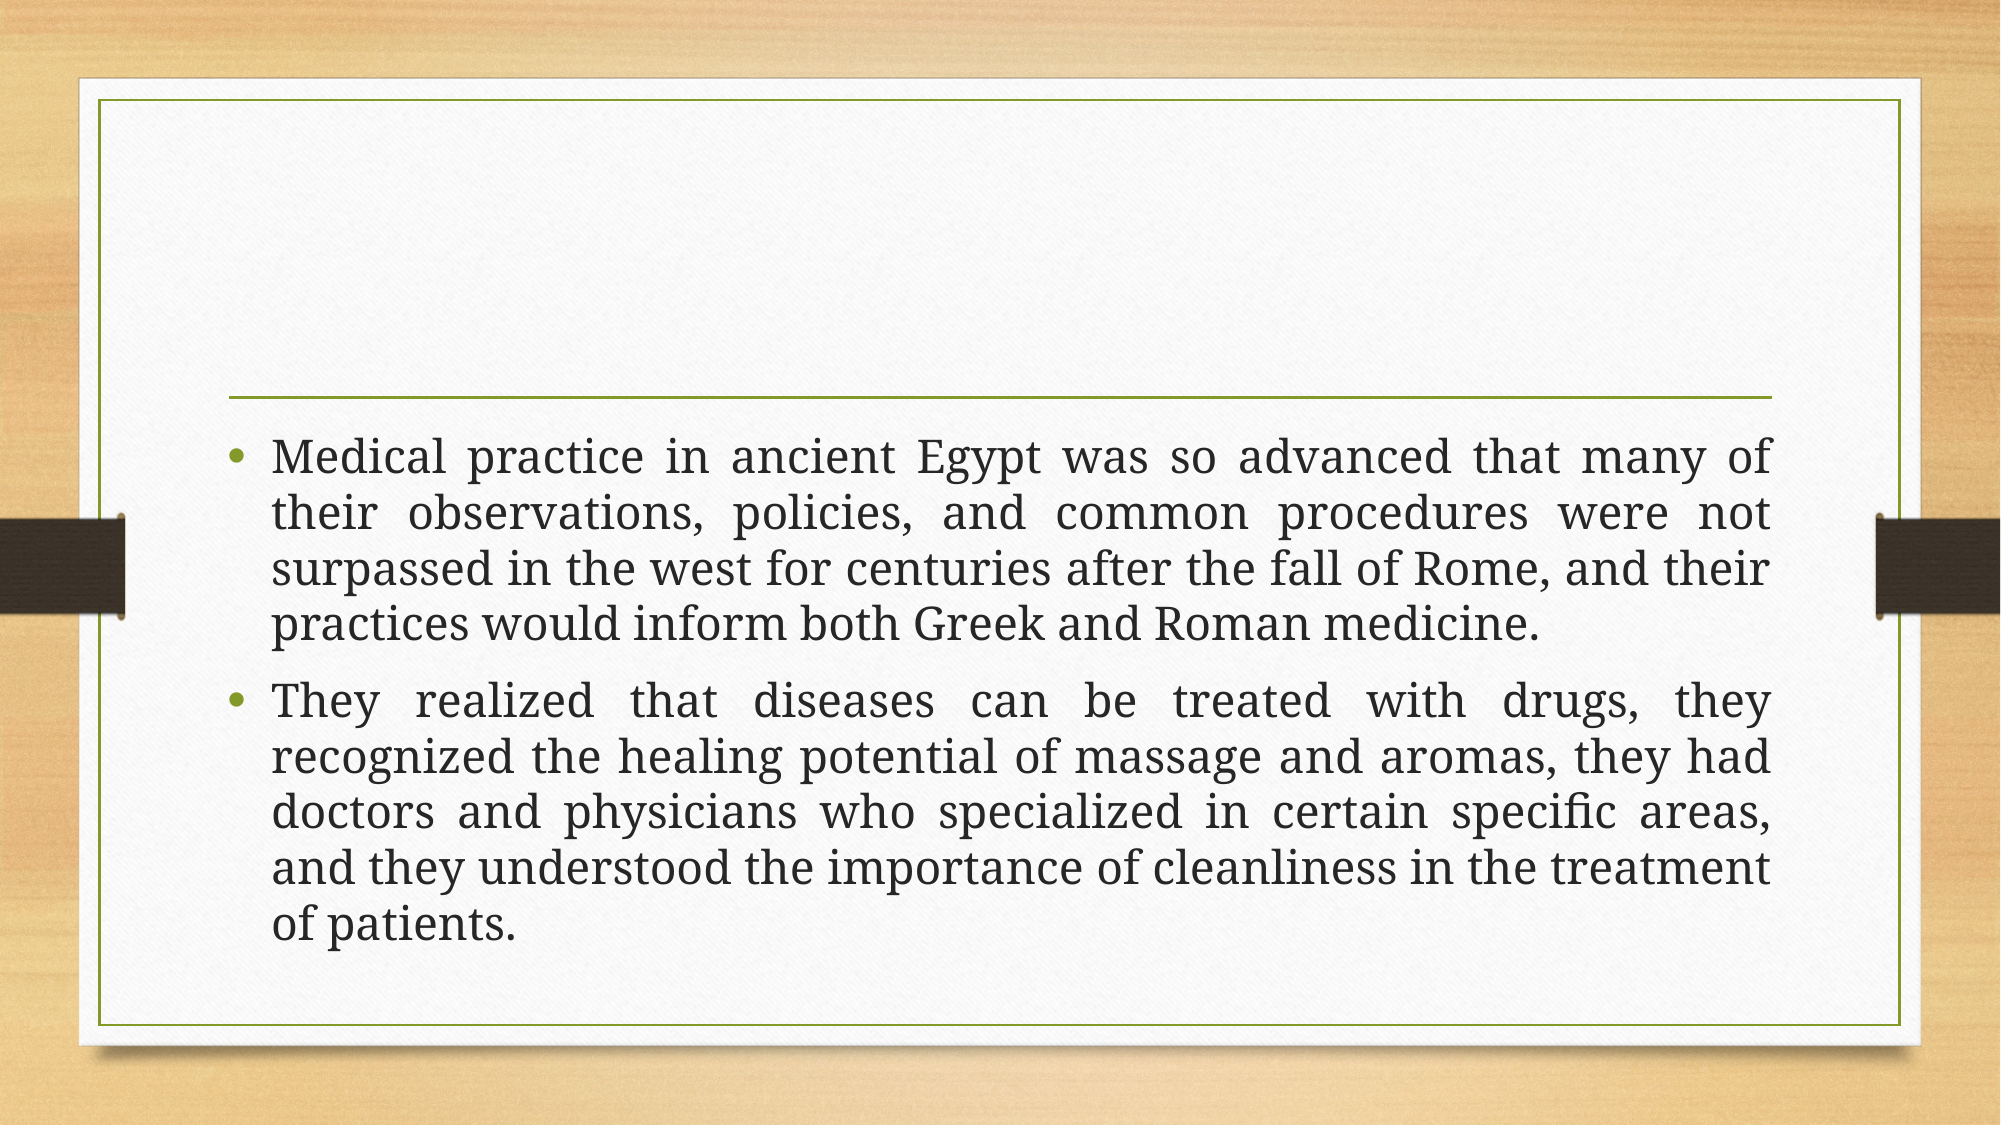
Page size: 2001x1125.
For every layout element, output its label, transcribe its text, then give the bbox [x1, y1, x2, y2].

list Medical practice in ancient Egypt was so advanced that many of their observations, policies, and common procedures were not surpassed in the west for centuries after the fall of Rome, and their practices would inform both Greek and Roman medicine. They realized that diseases can be treated with drugs, they recognized the healing potential of massage and aromas, they had doctors and physicians who specialized in certain specific areas, and they understood the importance of cleanliness in the treatment of patients. [212, 419, 1788, 964]
picture [0, 0, 2001, 1125]
